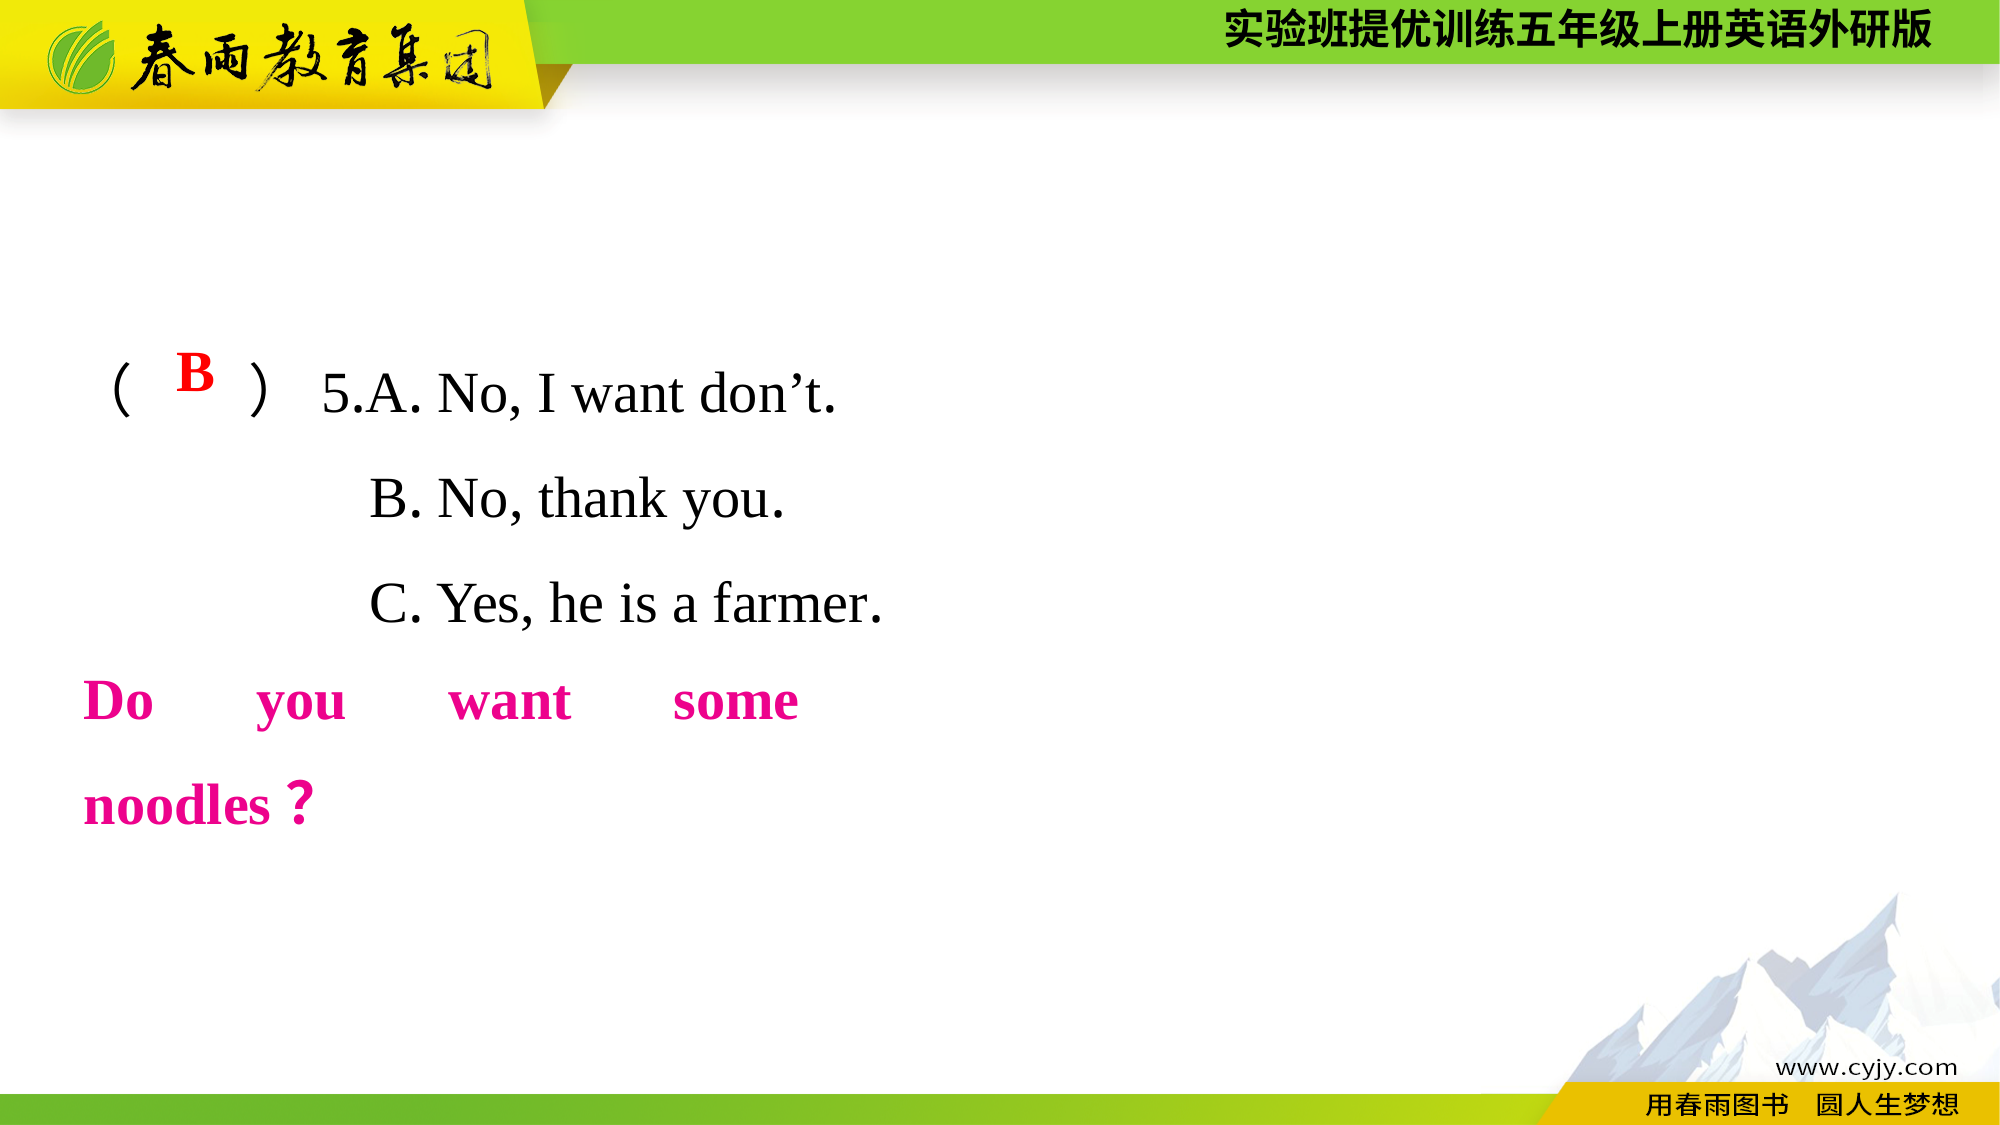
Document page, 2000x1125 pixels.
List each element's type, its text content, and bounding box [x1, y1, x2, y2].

text_box B [161, 325, 231, 411]
picture [0, 0, 2000, 1125]
list （ ）5.A. No, I want don’t. B. No, thank you. C. Yes, he is a farmer. [59, 311, 1944, 632]
text_box Do you want some noodles？ [68, 618, 815, 739]
